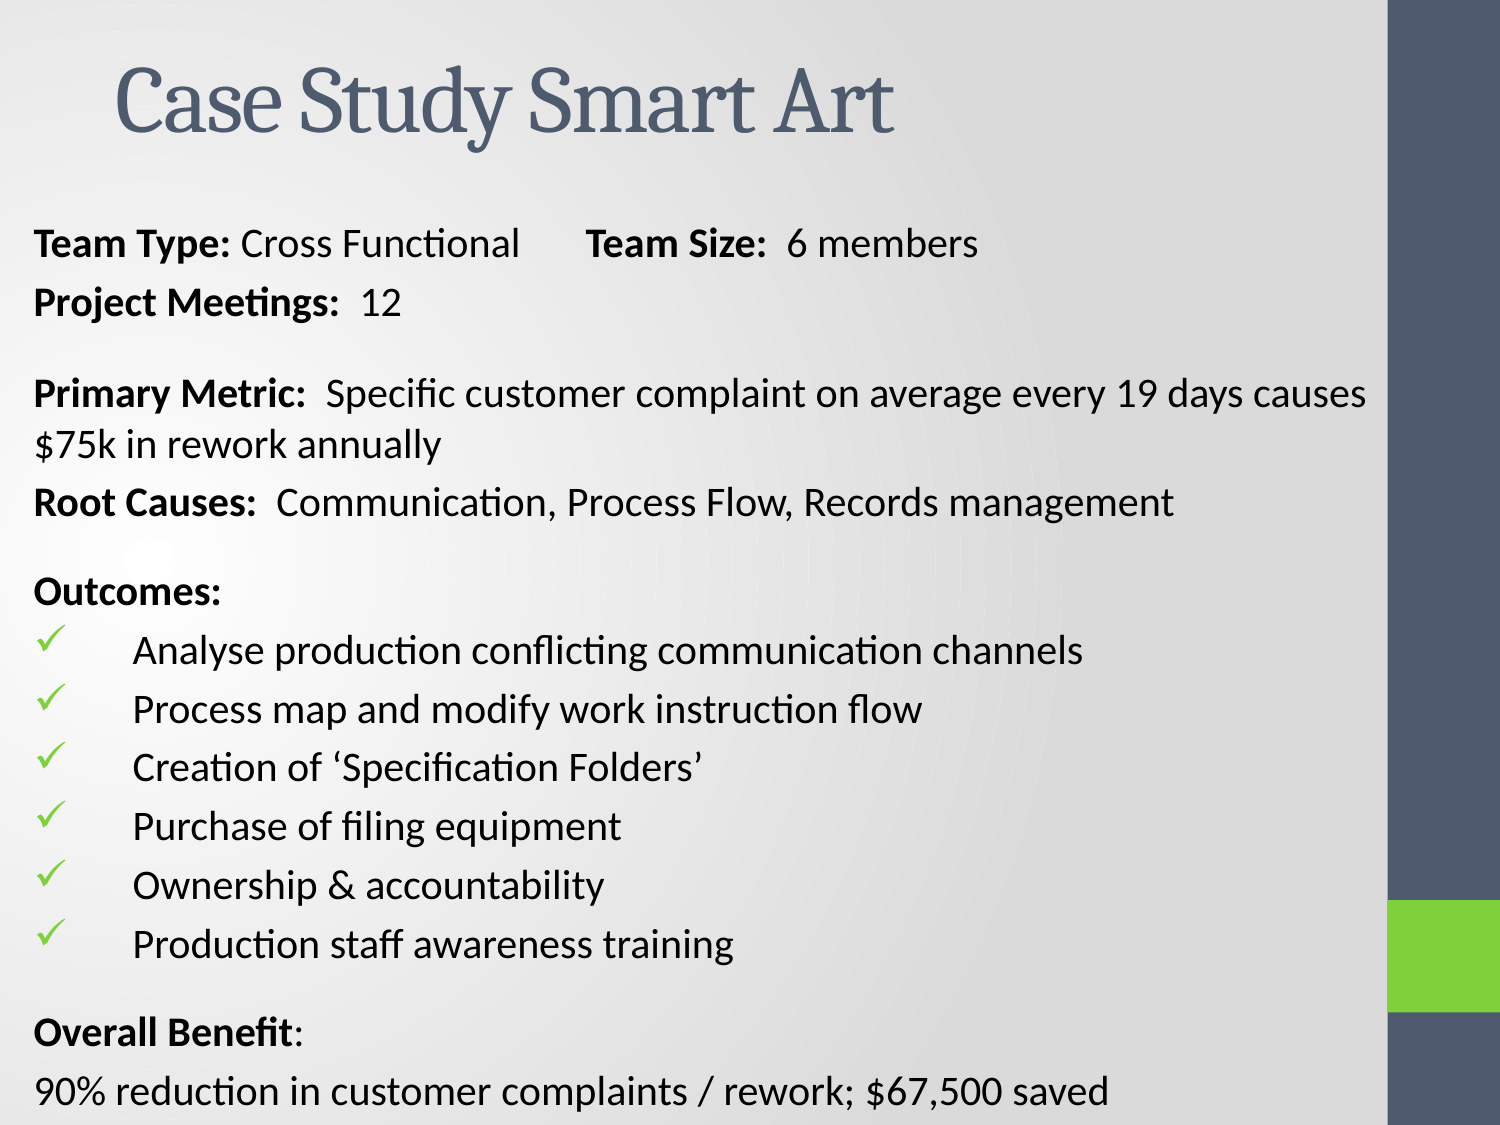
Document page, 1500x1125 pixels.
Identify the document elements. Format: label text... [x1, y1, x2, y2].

title Case Study Smart Art [100, 0, 1351, 188]
list Team Type: Cross Functional Team Size: 6 members Project Meetings: 12 Primary Metric: Specific customer complaint on average every 19 days causes $75k in rework annually Root Causes: Communication, Process Flow, Records management Outcomes: Analyse production conflicting communication channels Process map and modify work instruction flow Creation of ‘Specification Folders’ Purchase of filing equipment Ownership & accountability Production staff awareness training Overall Benefit: 90% reduction in customer complaints / rework; $67,500 saved [0, 208, 1388, 1125]
